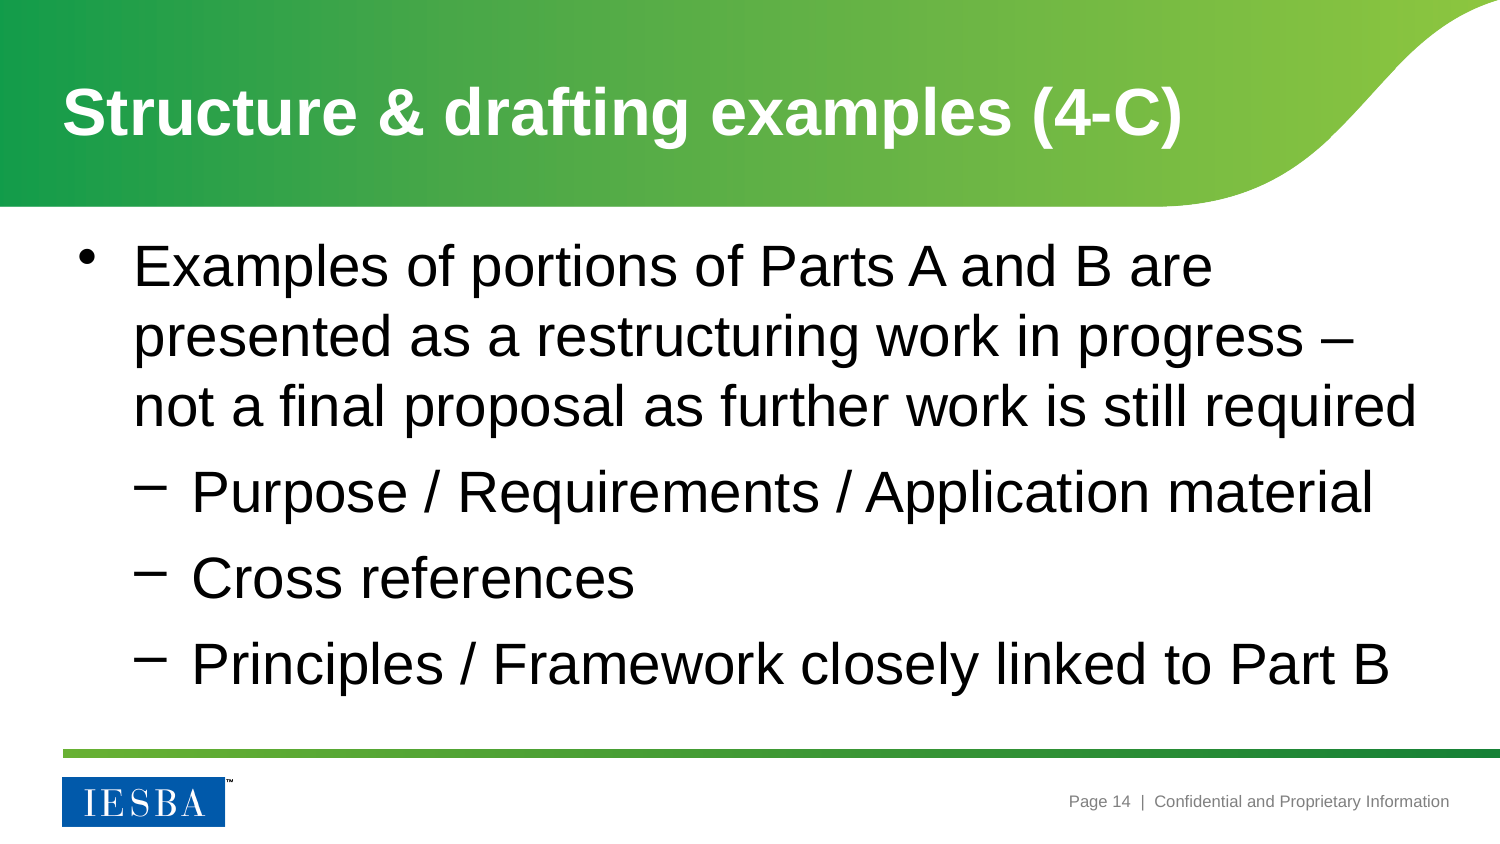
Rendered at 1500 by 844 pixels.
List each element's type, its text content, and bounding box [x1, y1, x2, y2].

picture [0, 0, 1500, 207]
title Structure & drafting examples (4-C) [62, 75, 1300, 142]
list Examples of portions of Parts A and B are presented as a restructuring work in progress – not a final proposal as further work is still required Purpose / Requirements / Application material Cross references Principles / Framework closely linked to Part B [62, 220, 1450, 724]
picture [62, 777, 233, 827]
